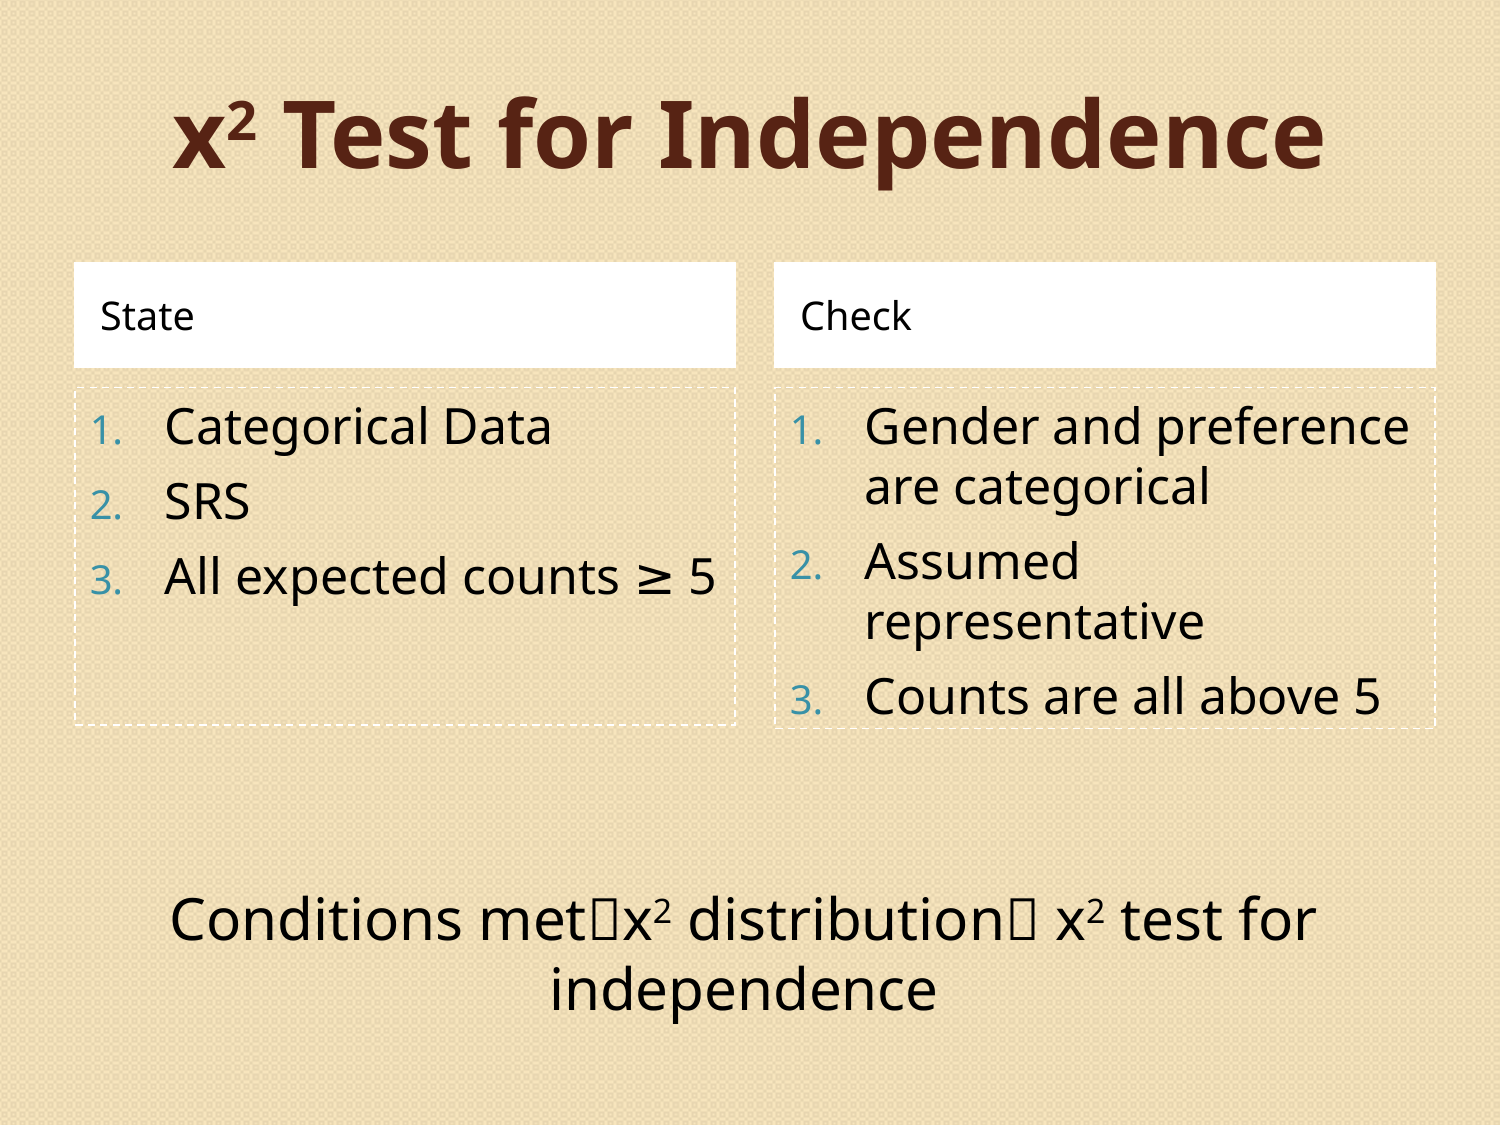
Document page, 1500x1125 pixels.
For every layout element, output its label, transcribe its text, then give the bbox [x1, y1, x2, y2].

list Check [774, 262, 1436, 368]
list Gender and preference are categorical Assumed representative Counts are all above 5 [774, 387, 1436, 729]
list Categorical Data SRS All expected counts ≥ 5 [74, 387, 736, 726]
text_box Conditions metx2 distribution x2 test for independence [112, 874, 1375, 1030]
list State [74, 262, 736, 368]
title x2 Test for Independence [75, 37, 1425, 225]
